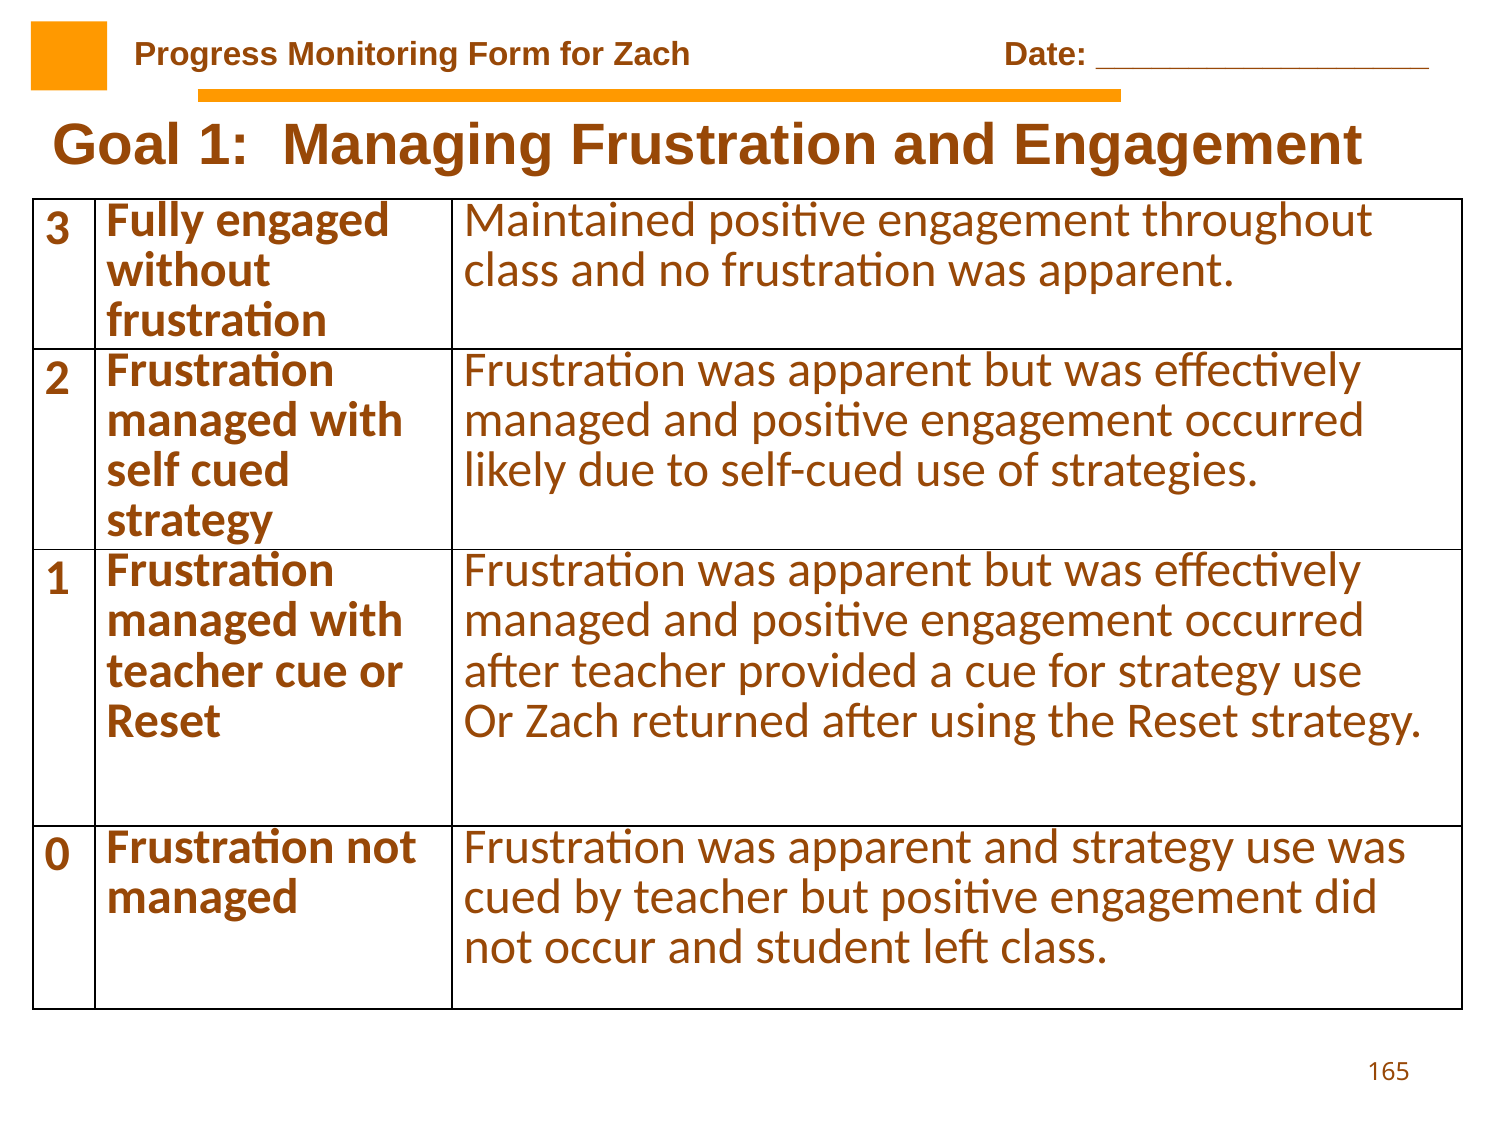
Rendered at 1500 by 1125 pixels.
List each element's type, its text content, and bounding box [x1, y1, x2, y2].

table_cell 2 [34, 350, 94, 549]
table_cell Frustration was apparent but was effectively managed and positive engagement occurred after teacher provided a cue for strategy use Or Zach returned after using the Reset strategy. [453, 550, 1461, 825]
table_header Fully engaged without frustration [96, 200, 451, 348]
text_box Progress Monitoring Form for Zach Date: __________________ [119, 24, 1445, 80]
table_cell 1 [34, 550, 94, 825]
table_header Maintained positive engagement throughout class and no frustration was apparent. [453, 200, 1461, 348]
text_box Goal 1: Managing Frustration and Engagement [37, 98, 1396, 184]
table_cell Frustration not managed [96, 827, 451, 1008]
table_cell Frustration was apparent but was effectively managed and positive engagement occurred likely due to self-cued use of strategies. [453, 350, 1461, 549]
slide_number 165 [1074, 1042, 1425, 1103]
table_cell 0 [34, 827, 94, 1008]
table_header 3 [34, 200, 94, 348]
table_cell Frustration was apparent and strategy use was cued by teacher but positive engagement did not occur and student left class. [453, 827, 1461, 1008]
table_cell Frustration managed with self cued strategy [96, 350, 451, 549]
text_box [29, 19, 109, 93]
table_cell Frustration managed with teacher cue or Reset [96, 550, 451, 825]
